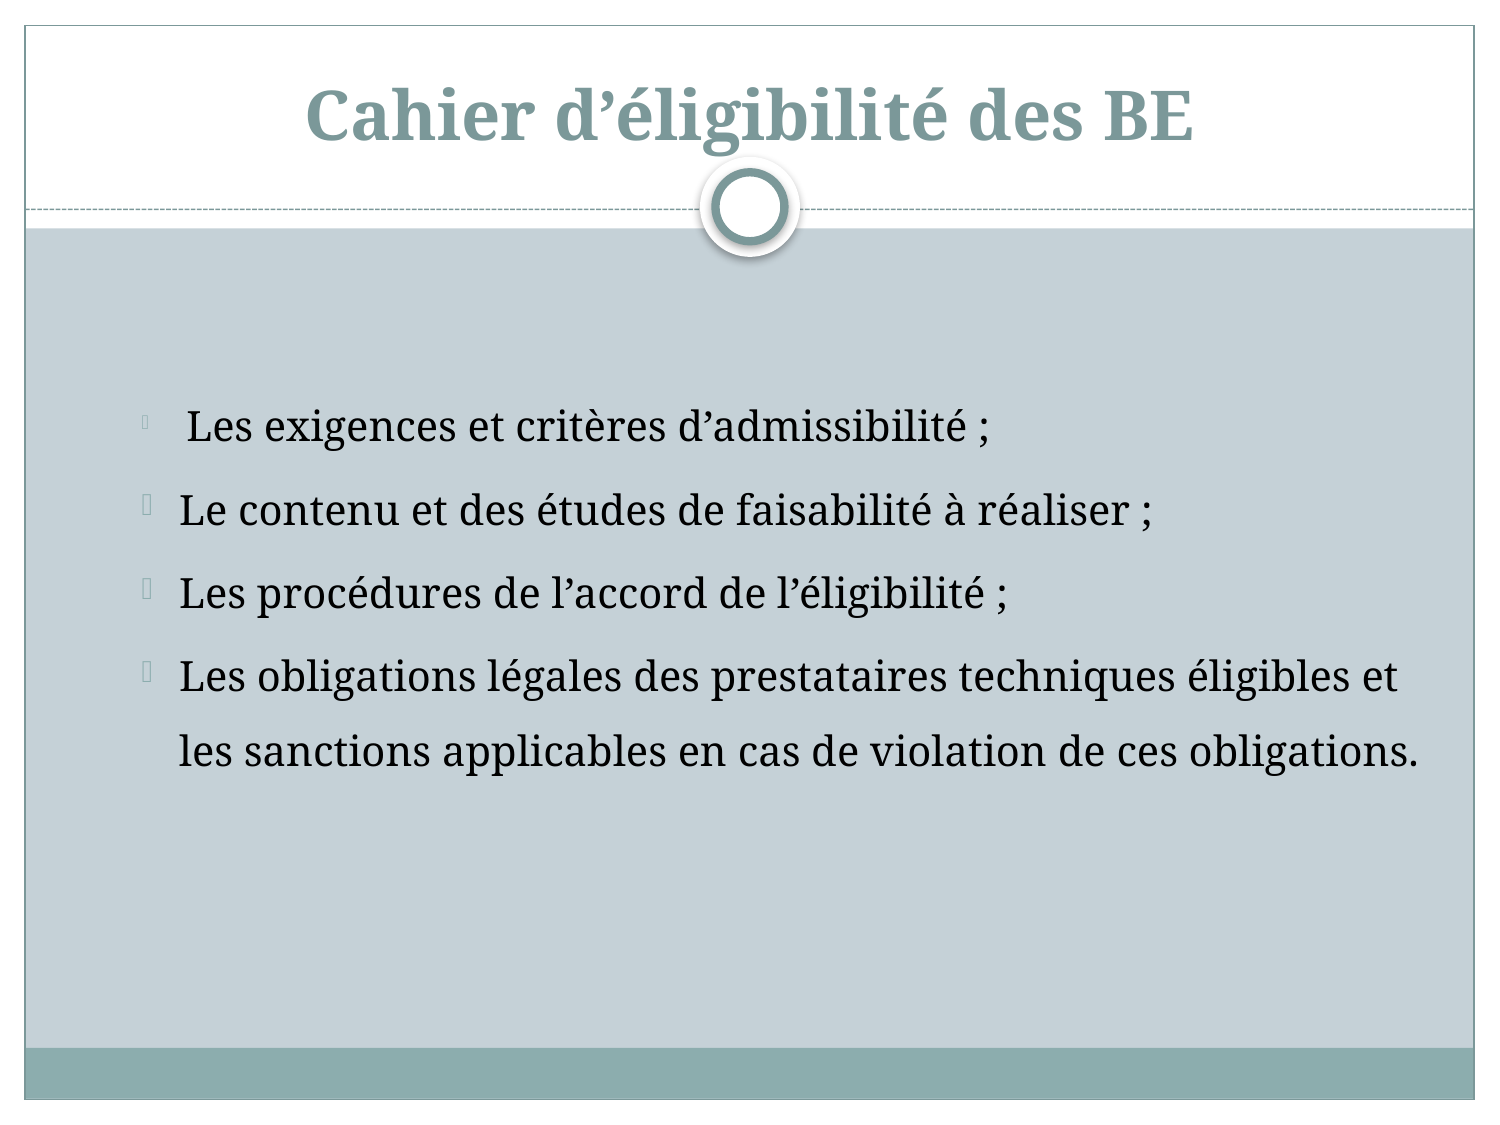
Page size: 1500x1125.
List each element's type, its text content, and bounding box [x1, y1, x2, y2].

title Cahier d’éligibilité des BE [49, 37, 1450, 162]
list Les exigences et critères d’admissibilité ; Le contenu et des études de faisabilité à réaliser ; Les procédures de l’accord de l’éligibilité ; Les obligations légales des prestataires techniques éligibles et les sanctions applicables en cas de violation de ces obligations. [29, 250, 1459, 1071]
